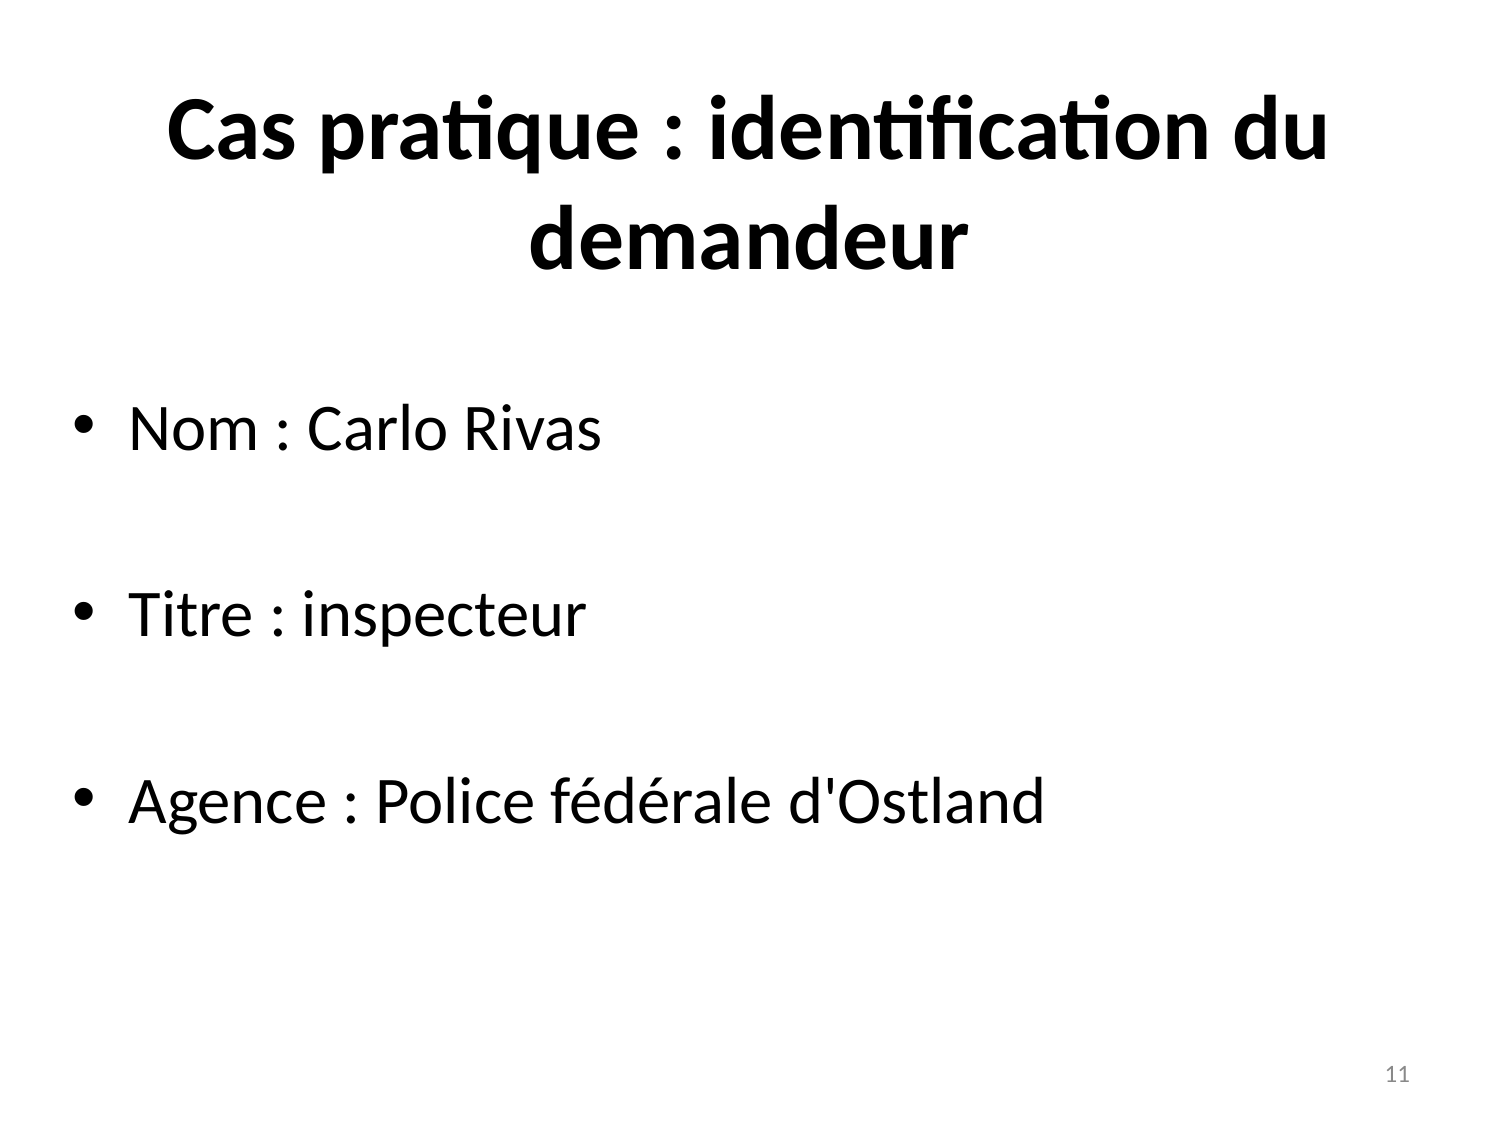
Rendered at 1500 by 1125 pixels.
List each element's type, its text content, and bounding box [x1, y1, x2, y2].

slide_number 11 [1074, 1042, 1425, 1103]
text_box Nom : Carlo Rivas Titre : inspecteur Agence : Police fédérale d'Ostland [57, 282, 1365, 1125]
title Cas pratique : identification du demandeur [75, 83, 1425, 272]
